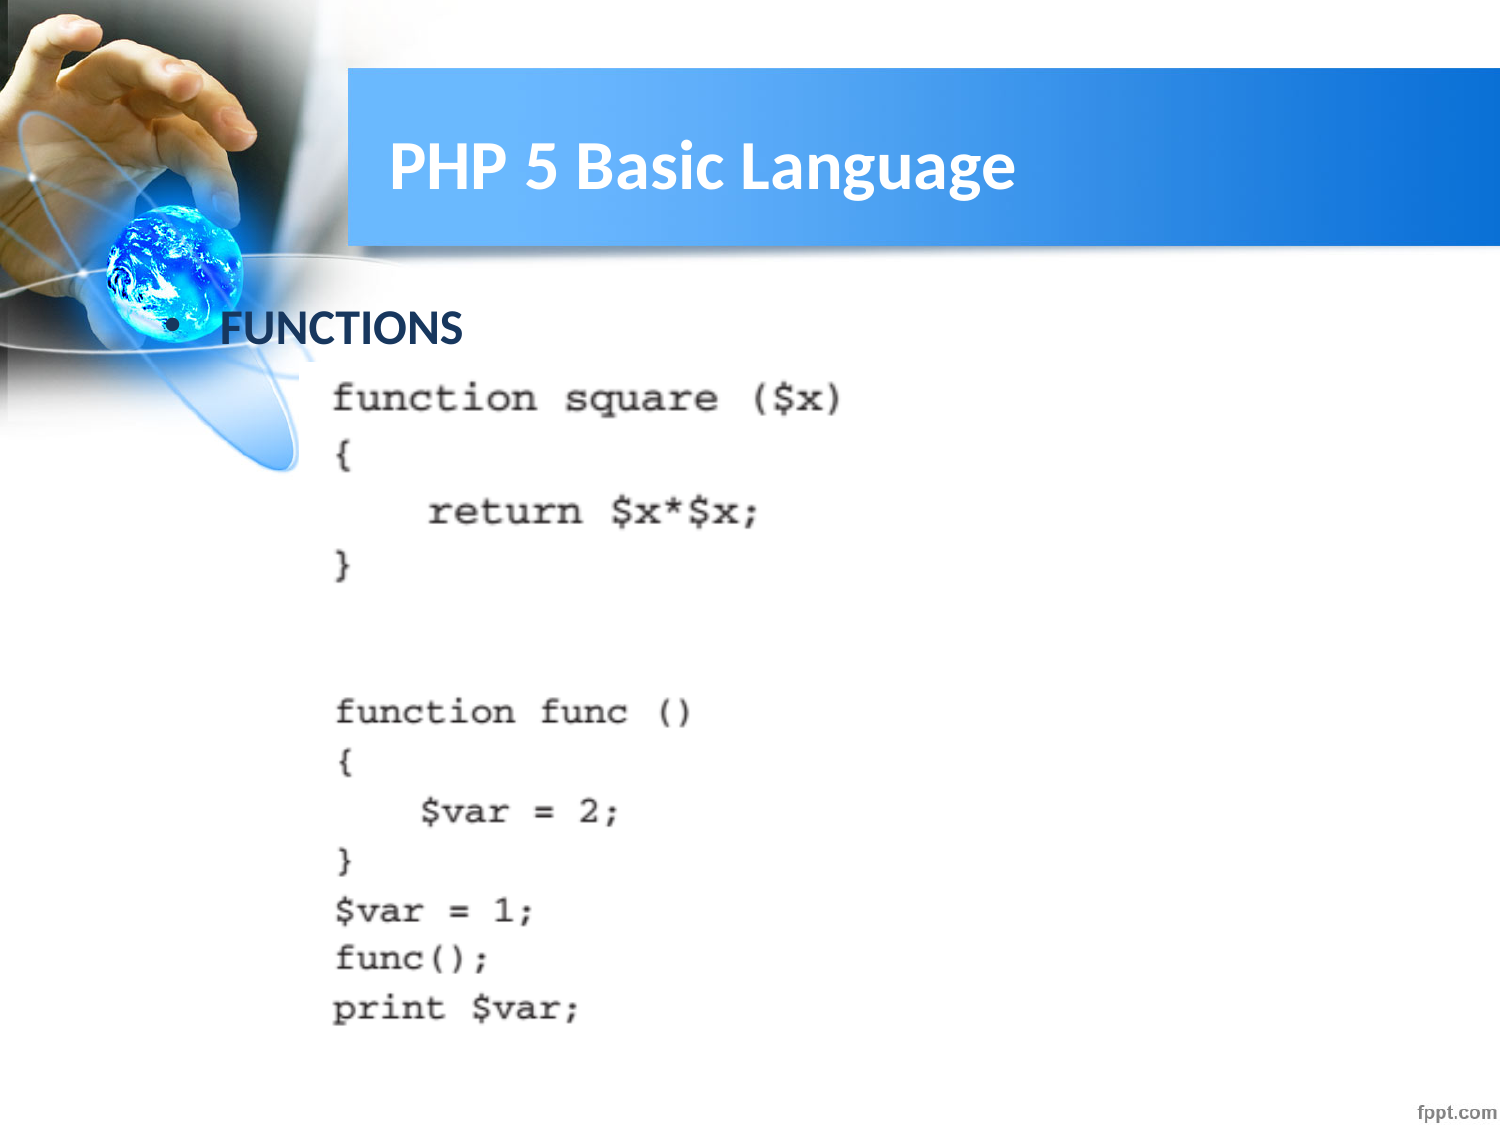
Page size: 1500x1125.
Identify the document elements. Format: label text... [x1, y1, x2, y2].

list FUNCTIONS [148, 286, 1477, 1039]
picture [0, 0, 1500, 1125]
title PHP 5 Basic Language [374, 111, 1452, 212]
